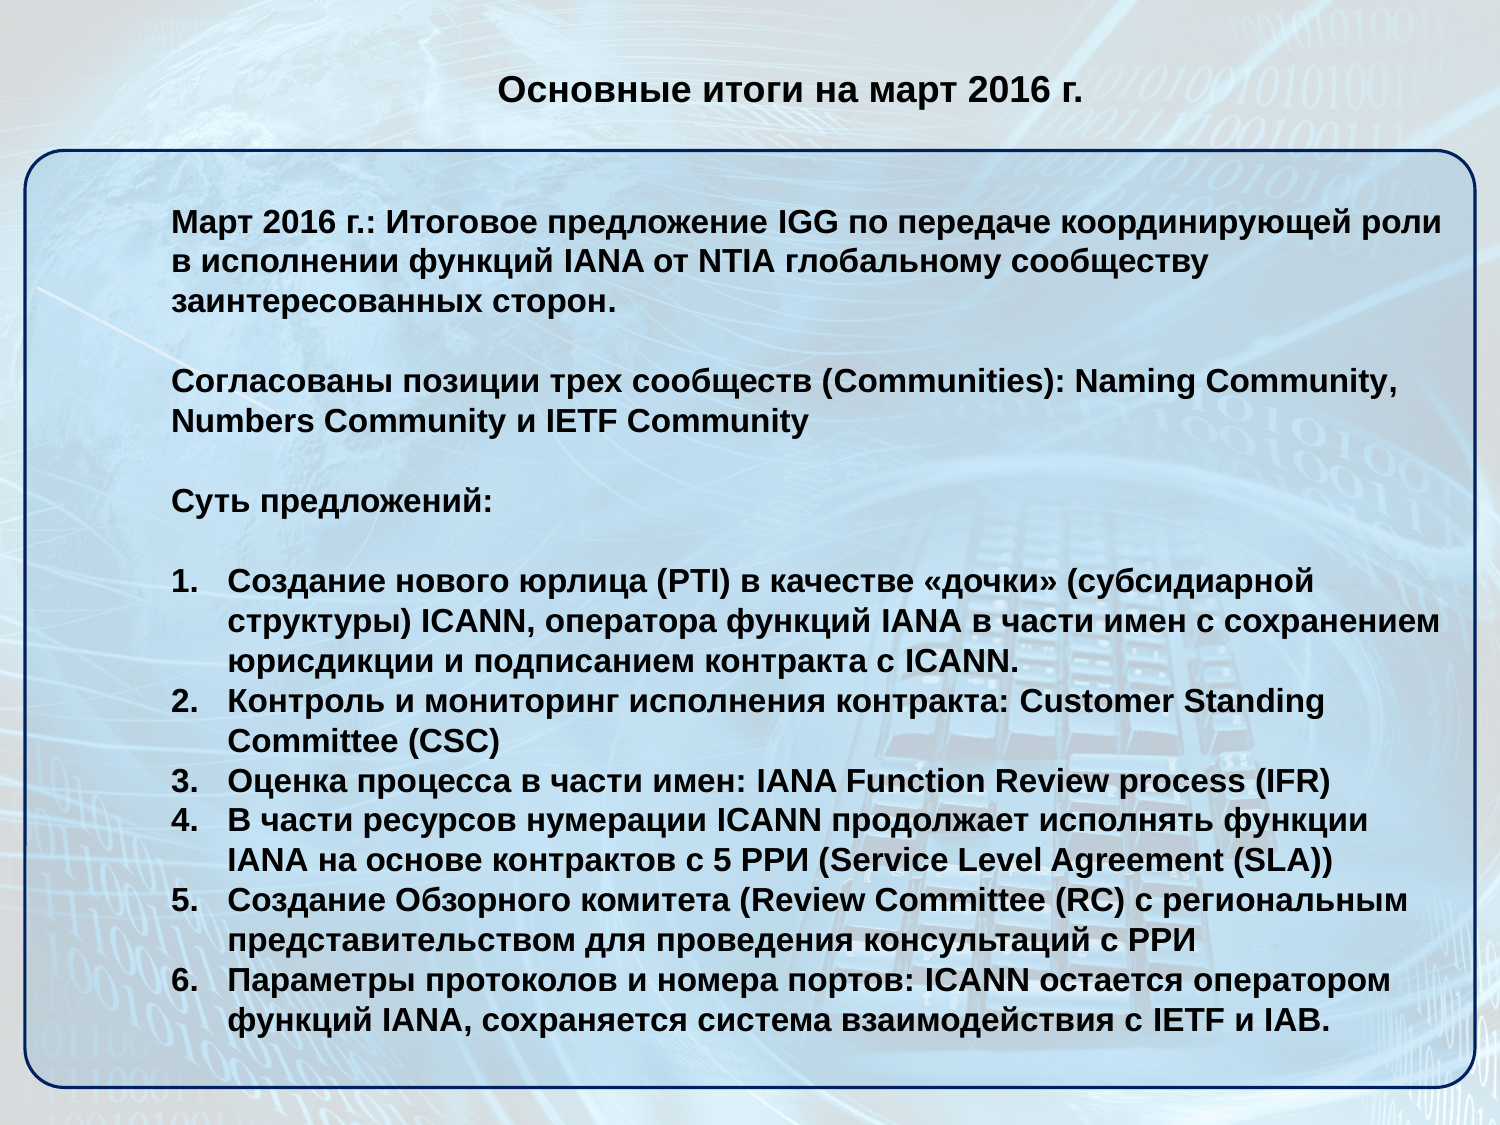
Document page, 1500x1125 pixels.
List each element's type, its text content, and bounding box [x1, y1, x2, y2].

text_box Март 2016 г.: Итоговое предложение IGG по передаче координирующей роли в исполнении функций IANA от NTIA глобальному сообществу заинтересованных сторон. Согласованы позиции трех сообществ (Communities): Naming Community, Numbers Community и IETF Community Суть предложений: Создание нового юрлица (PTI) в качестве «дочки» (субсидиарной структуры) ICANN, оператора функций IANA в части имен с сохранением юрисдикции и подписанием контракта с ICANN. Контроль и мониторинг исполнения контракта: Customer Standing Committee (CSC) Оценка процесса в части имен: IANA Function Review process (IFR) В части ресурсов нумерации ICANN продолжает исполнять функции IANA на основе контрактов с 5 РРИ (Service Level Agreement (SLA)) Создание Обзорного комитета (Review Committee (RC) с региональным представительством для проведения консультаций с РРИ Параметры протоколов и номера портов: ICANN остается оператором функций IANA, сохраняется система взаимодействия с IETF и IAB. [23, 149, 1476, 1089]
picture [0, 0, 1500, 1125]
title Основные итоги на март 2016 г. [190, 25, 1391, 149]
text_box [37, 287, 276, 413]
